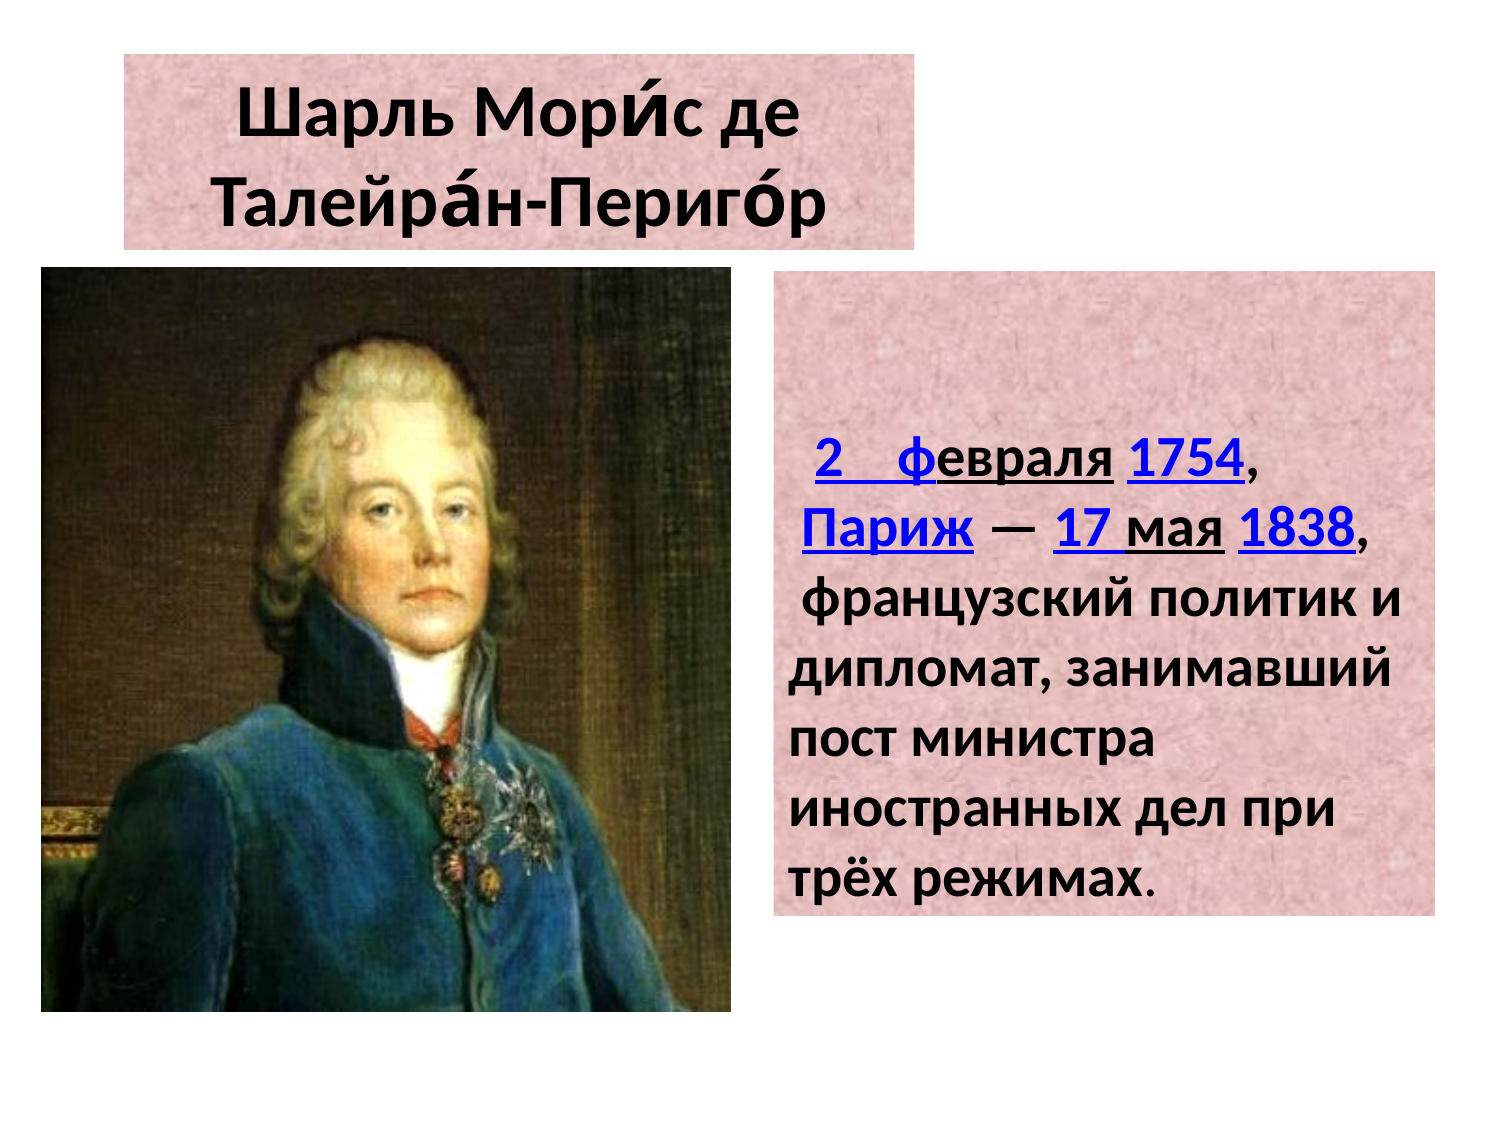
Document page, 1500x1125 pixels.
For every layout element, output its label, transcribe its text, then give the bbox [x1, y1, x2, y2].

text_box 2 февраля 1754, Париж — 17 мая 1838, французский политик и дипломат, занимавший пост министра иностранных дел при трёх режимах. [773, 271, 1436, 916]
picture [40, 266, 731, 1012]
text_box Шарль Мори́с де Талейра́н-Периго́р [123, 54, 915, 250]
